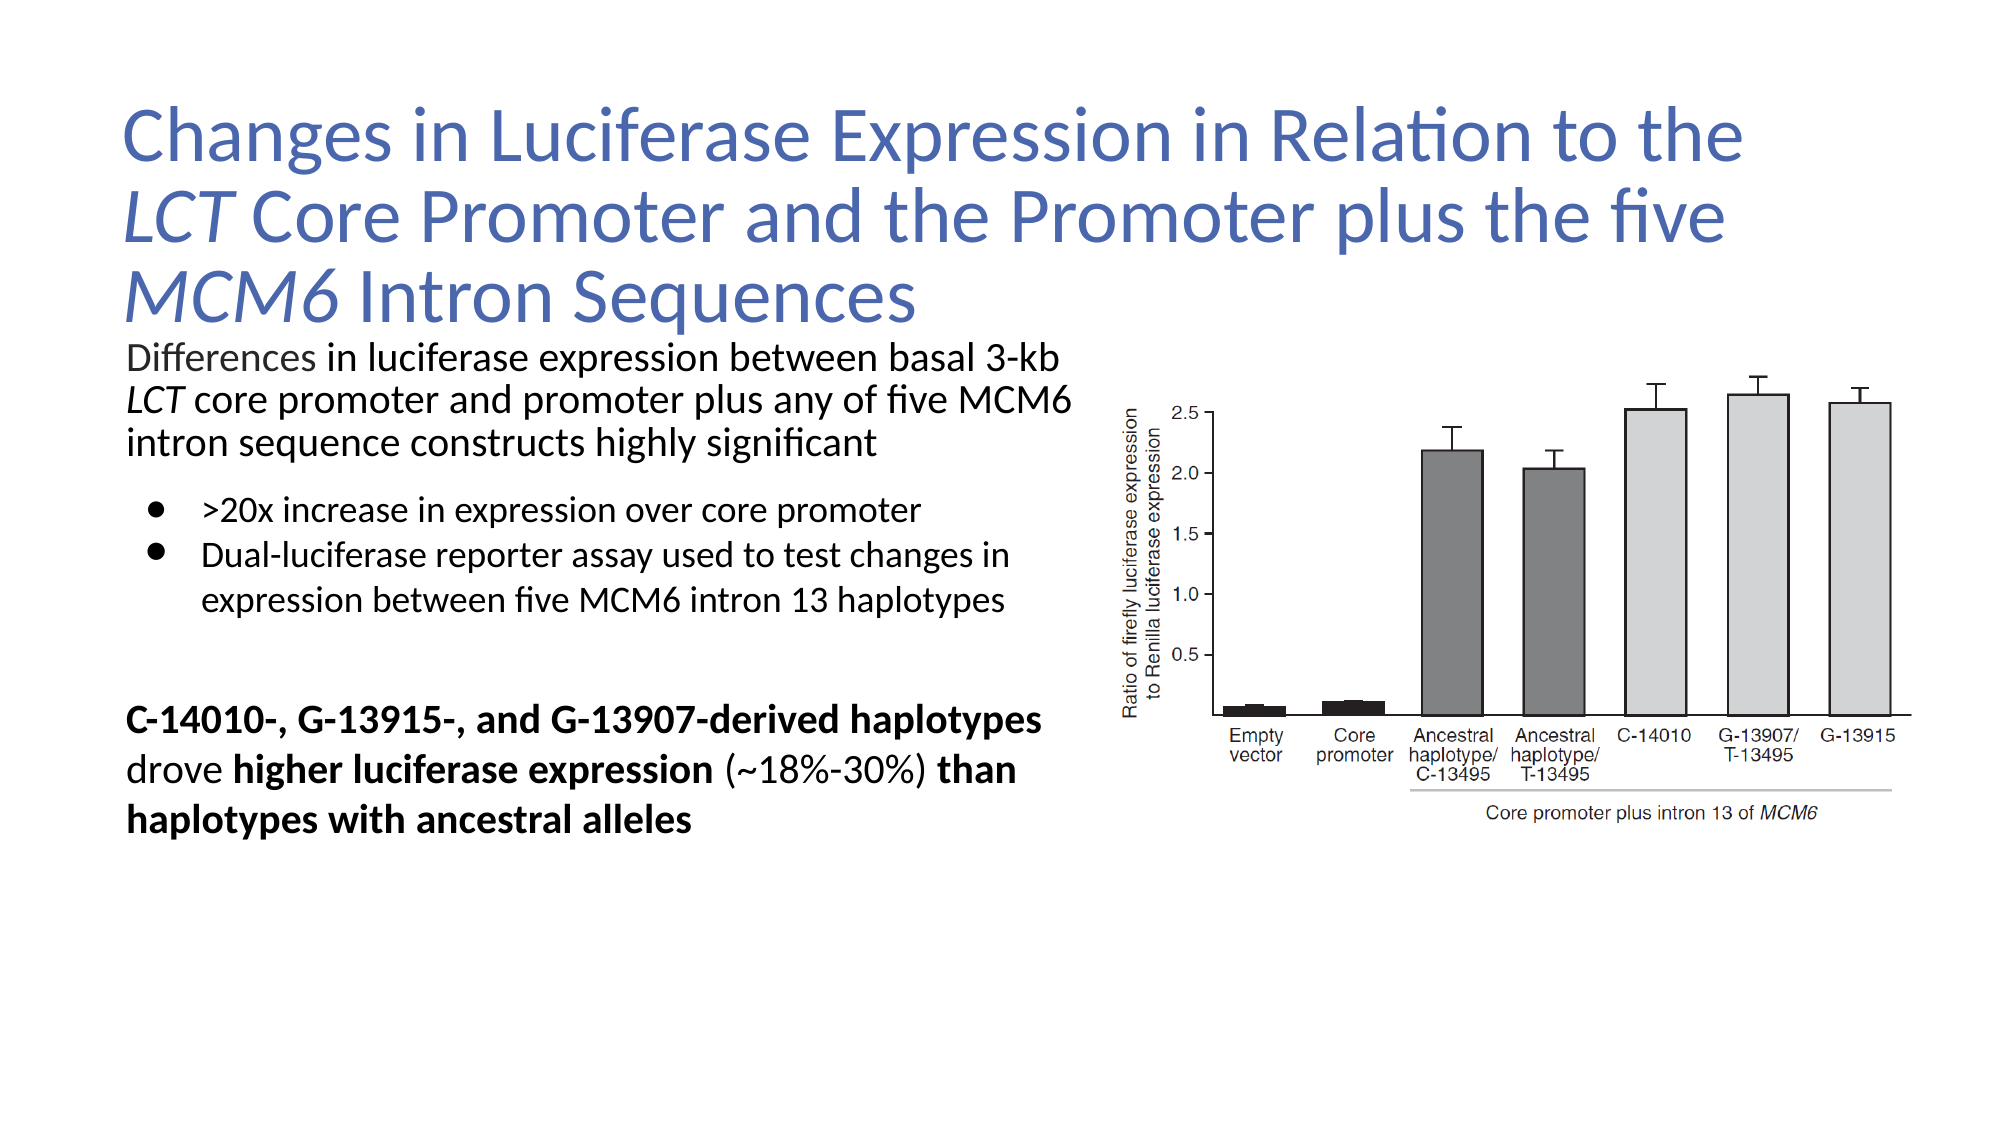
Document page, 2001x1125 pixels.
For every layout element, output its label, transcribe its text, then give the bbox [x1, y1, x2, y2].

picture [1106, 353, 1923, 828]
title Changes in Luciferase Expression in Relation to the LCT Core Promoter and the Promoter plus the five MCM6 Intron Sequences [107, 81, 1875, 354]
list Differences in luciferase expression between basal 3-kb LCT core promoter and promoter plus any of five MCM6 intron sequence constructs highly significant >20x increase in expression over core promoter Dual-luciferase reporter assay used to test changes in expression between five MCM6 intron 13 haplotypes C-14010-, G-13915-, and G-13907-derived haplotypes drove higher luciferase expression (~18%-30%) than haplotypes with ancestral alleles [111, 329, 1107, 948]
